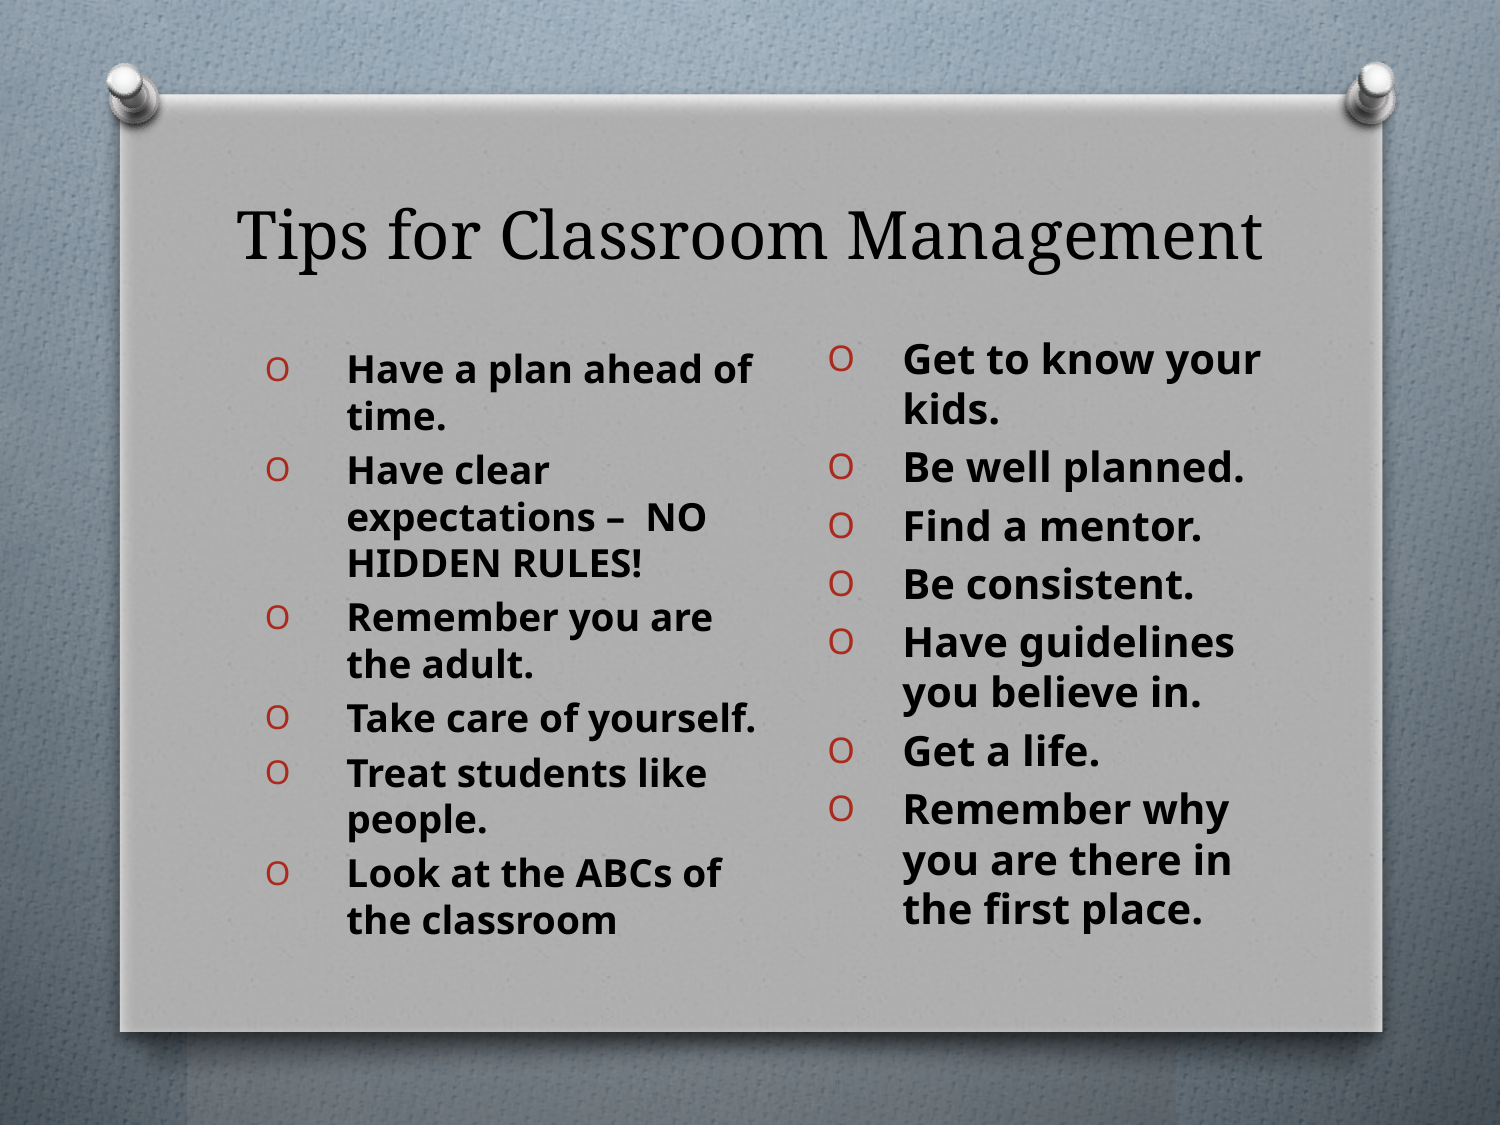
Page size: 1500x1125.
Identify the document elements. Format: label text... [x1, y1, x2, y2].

list Have a plan ahead of time. Have clear expectations – NO HIDDEN RULES! Remember you are the adult. Take care of yourself. Treat students like people. Look at the ABCs of the classroom [249, 337, 778, 1000]
picture [75, 29, 198, 153]
picture [1317, 35, 1439, 156]
title Tips for Classroom Management [179, 134, 1323, 332]
list Get to know your kids. Be well planned. Find a mentor. Be consistent. Have guidelines you believe in. Get a life. Remember why you are there in the first place. [812, 324, 1316, 1000]
